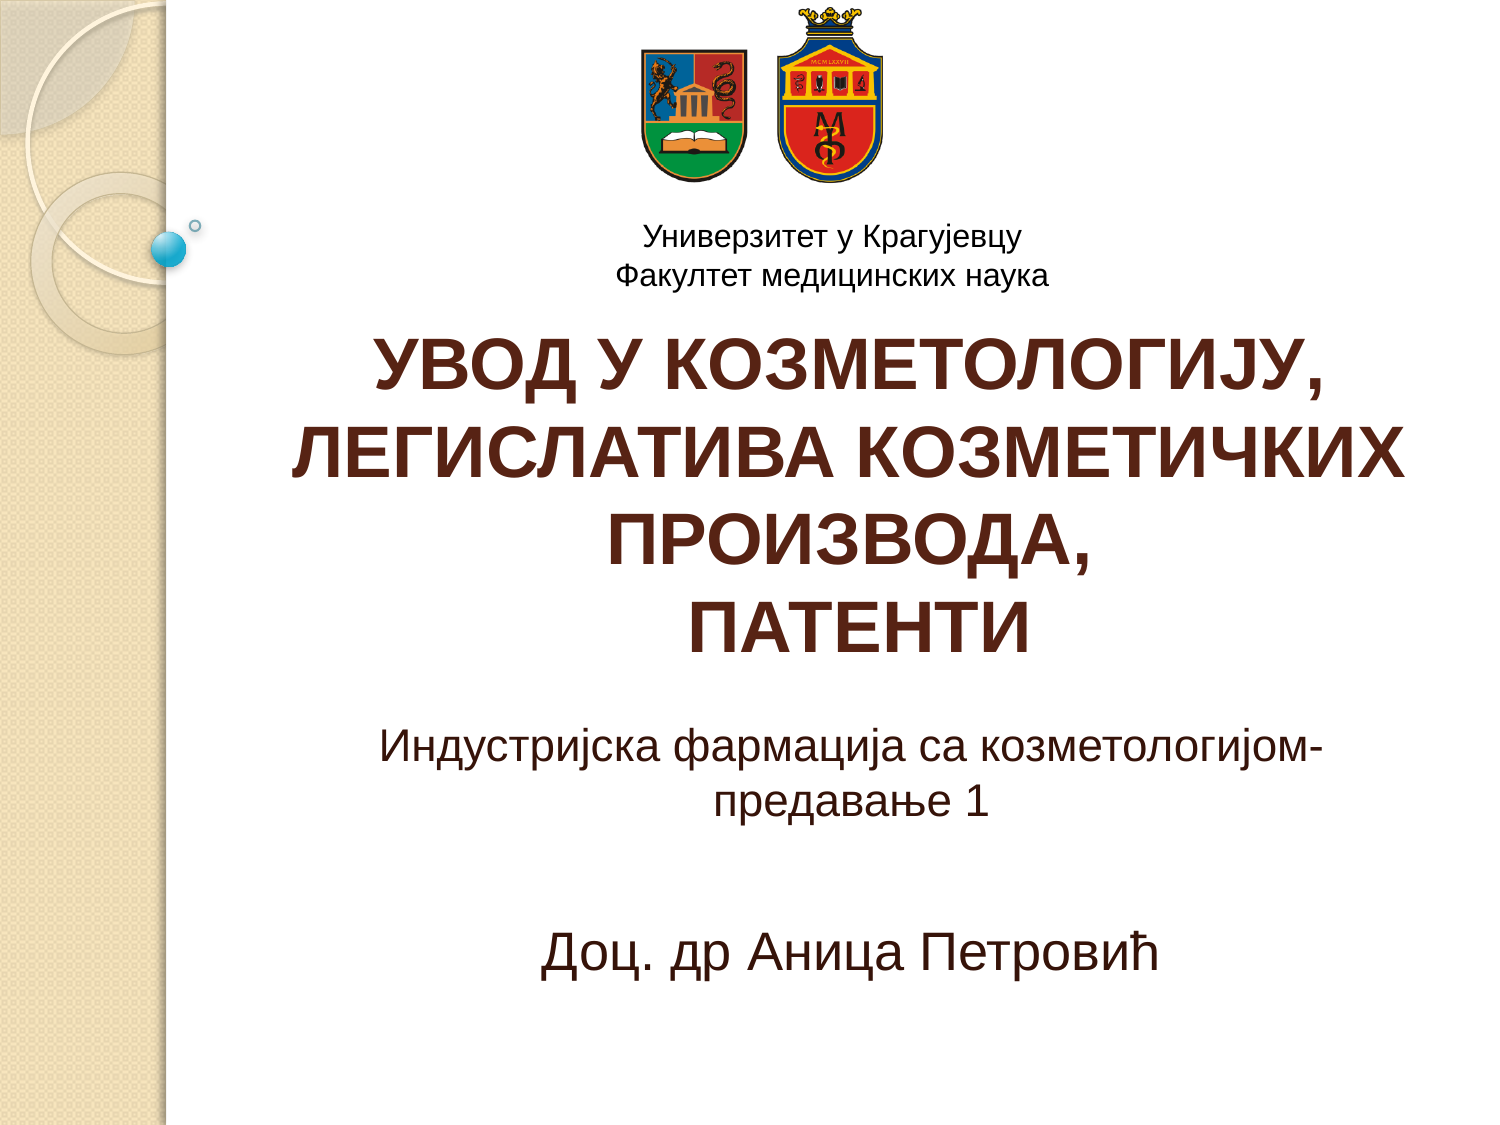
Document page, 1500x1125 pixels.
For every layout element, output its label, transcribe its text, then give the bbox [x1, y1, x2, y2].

title УВОД У КОЗМЕТОЛОГИЈУ, ЛЕГИСЛАТИВА КОЗМЕТИЧКИХ ПРОИЗВОДА, ПАТЕНТИ [242, 301, 1458, 674]
subtitle Индустријска фармација са козметологијом-предавање 1 Доц. др Аница Петровић [242, 716, 1458, 1004]
picture [619, 0, 898, 202]
text_box Универзитет у Крагујевцу Факултет медицинских наука [194, 208, 1470, 301]
